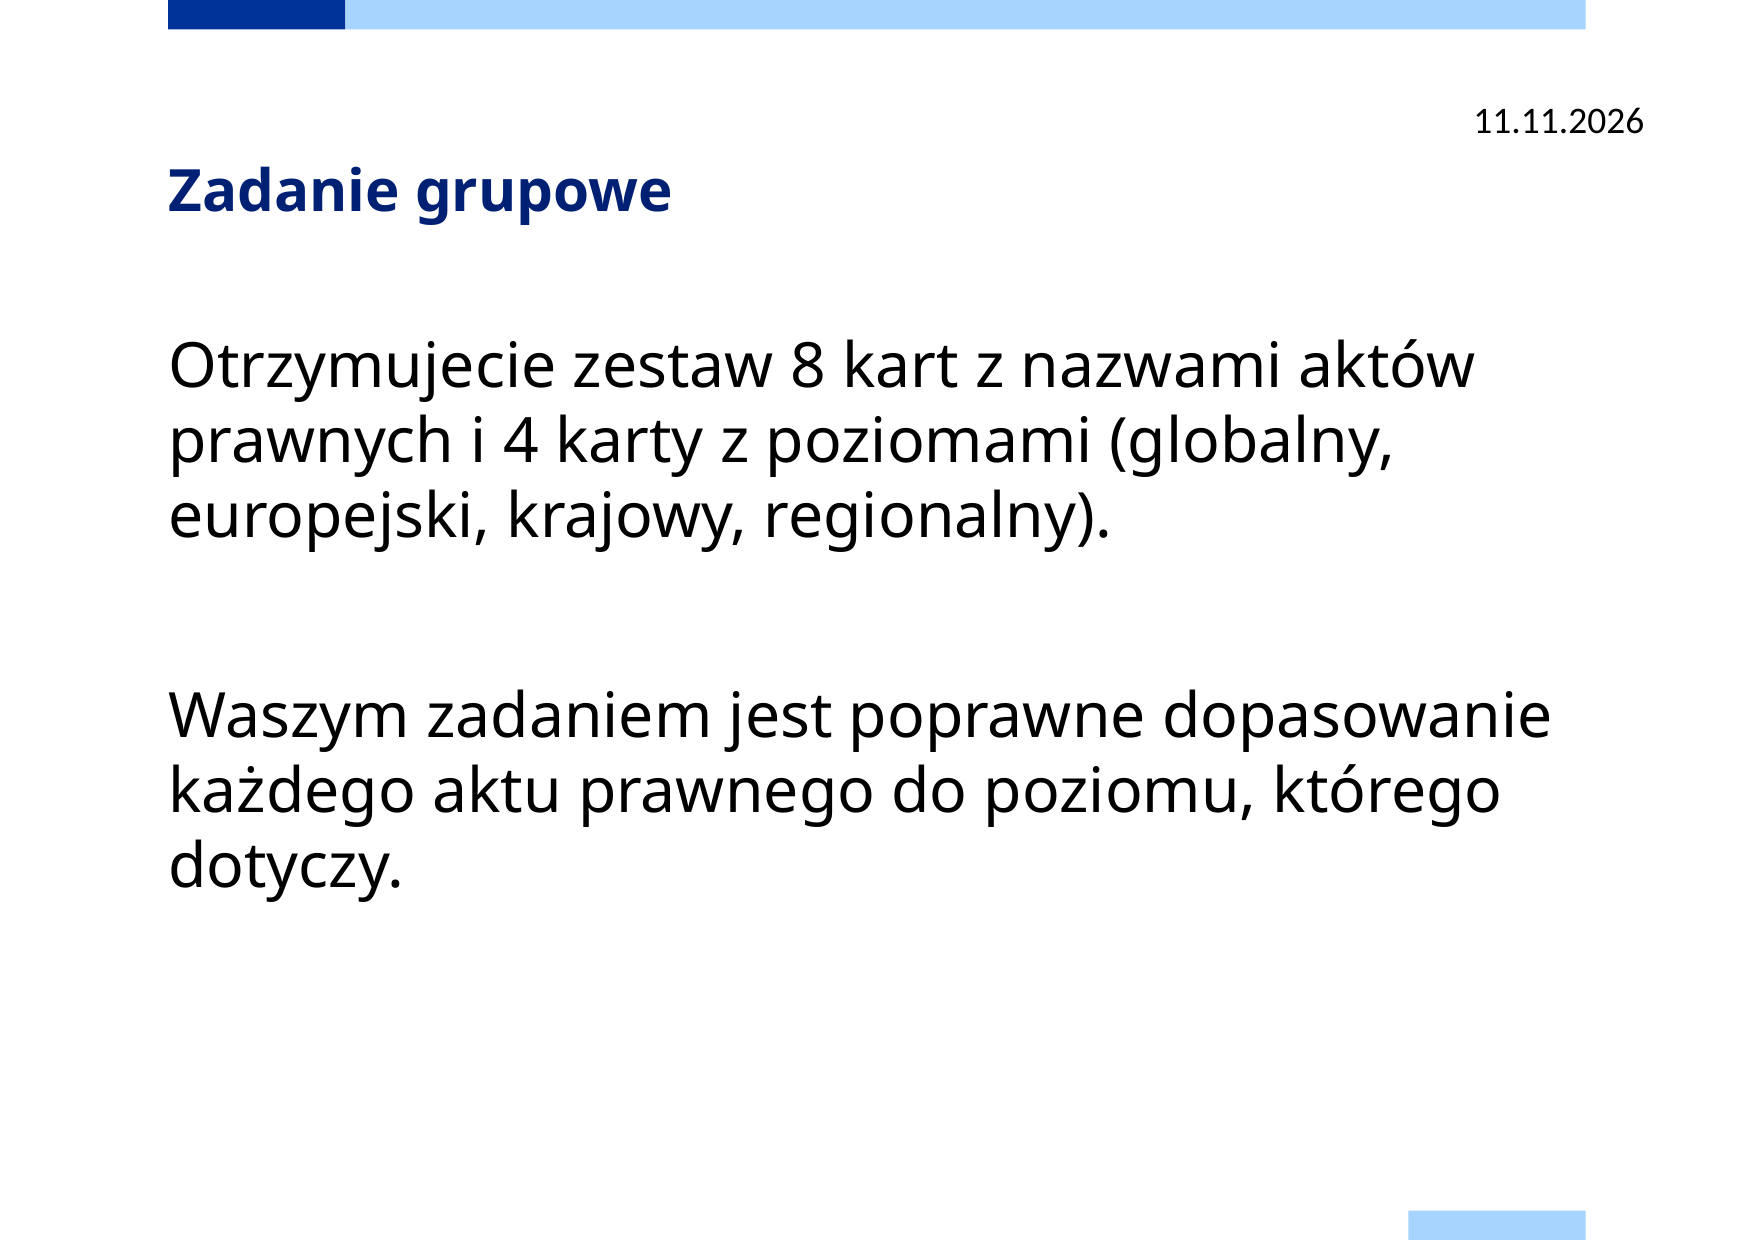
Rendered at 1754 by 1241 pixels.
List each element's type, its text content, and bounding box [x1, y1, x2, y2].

list Otrzymujecie zestaw 8 kart z nazwami aktów prawnych i 4 karty z poziomami (globalny, europejski, krajowy, regionalny). Waszym zadaniem jest poprawne dopasowanie każdego aktu prawnego do poziomu, którego dotyczy. [168, 324, 1586, 1093]
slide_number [1458, 88, 1754, 149]
title Zadanie grupowe [168, 147, 1586, 324]
